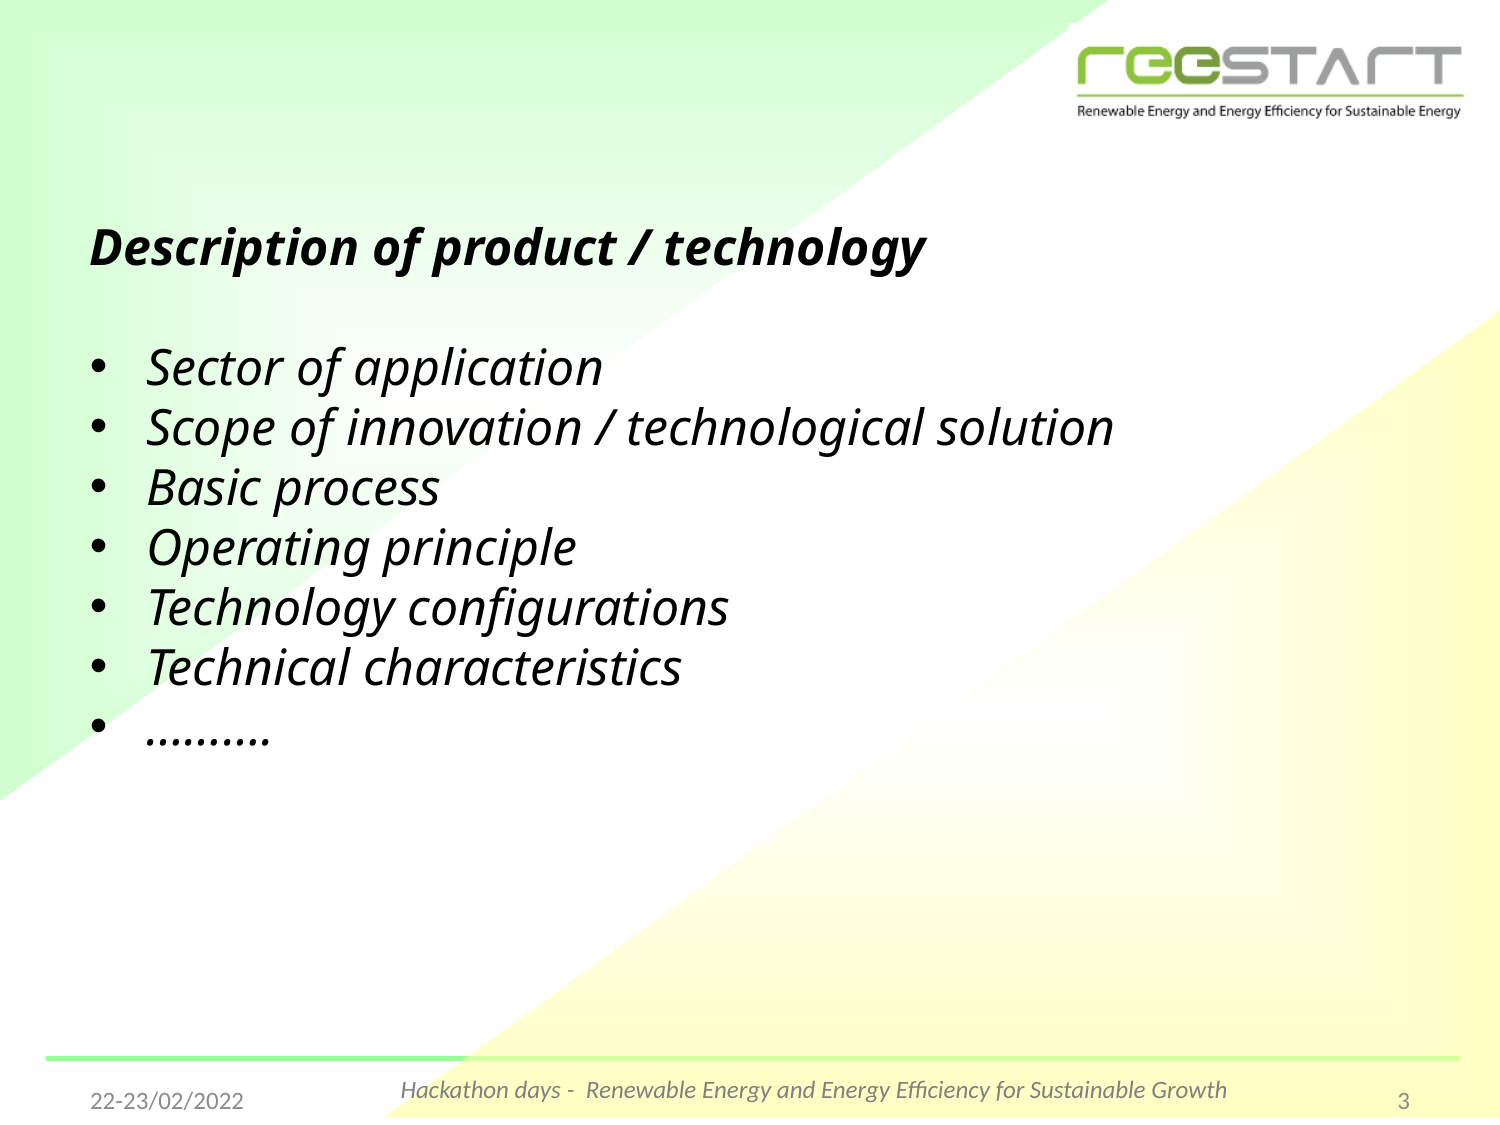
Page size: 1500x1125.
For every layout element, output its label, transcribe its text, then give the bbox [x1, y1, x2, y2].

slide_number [75, 1069, 302, 1125]
footer Hackathon days - Renewable Energy and Energy Efficiency for Sustainable Growth [301, 1058, 1329, 1119]
text_box Description of product / technology Sector of application Scope of innovation / technological solution Basic process Operating principle Technology configurations Technical characteristics ………. [74, 208, 1375, 883]
slide_number 3 [1352, 1069, 1425, 1125]
